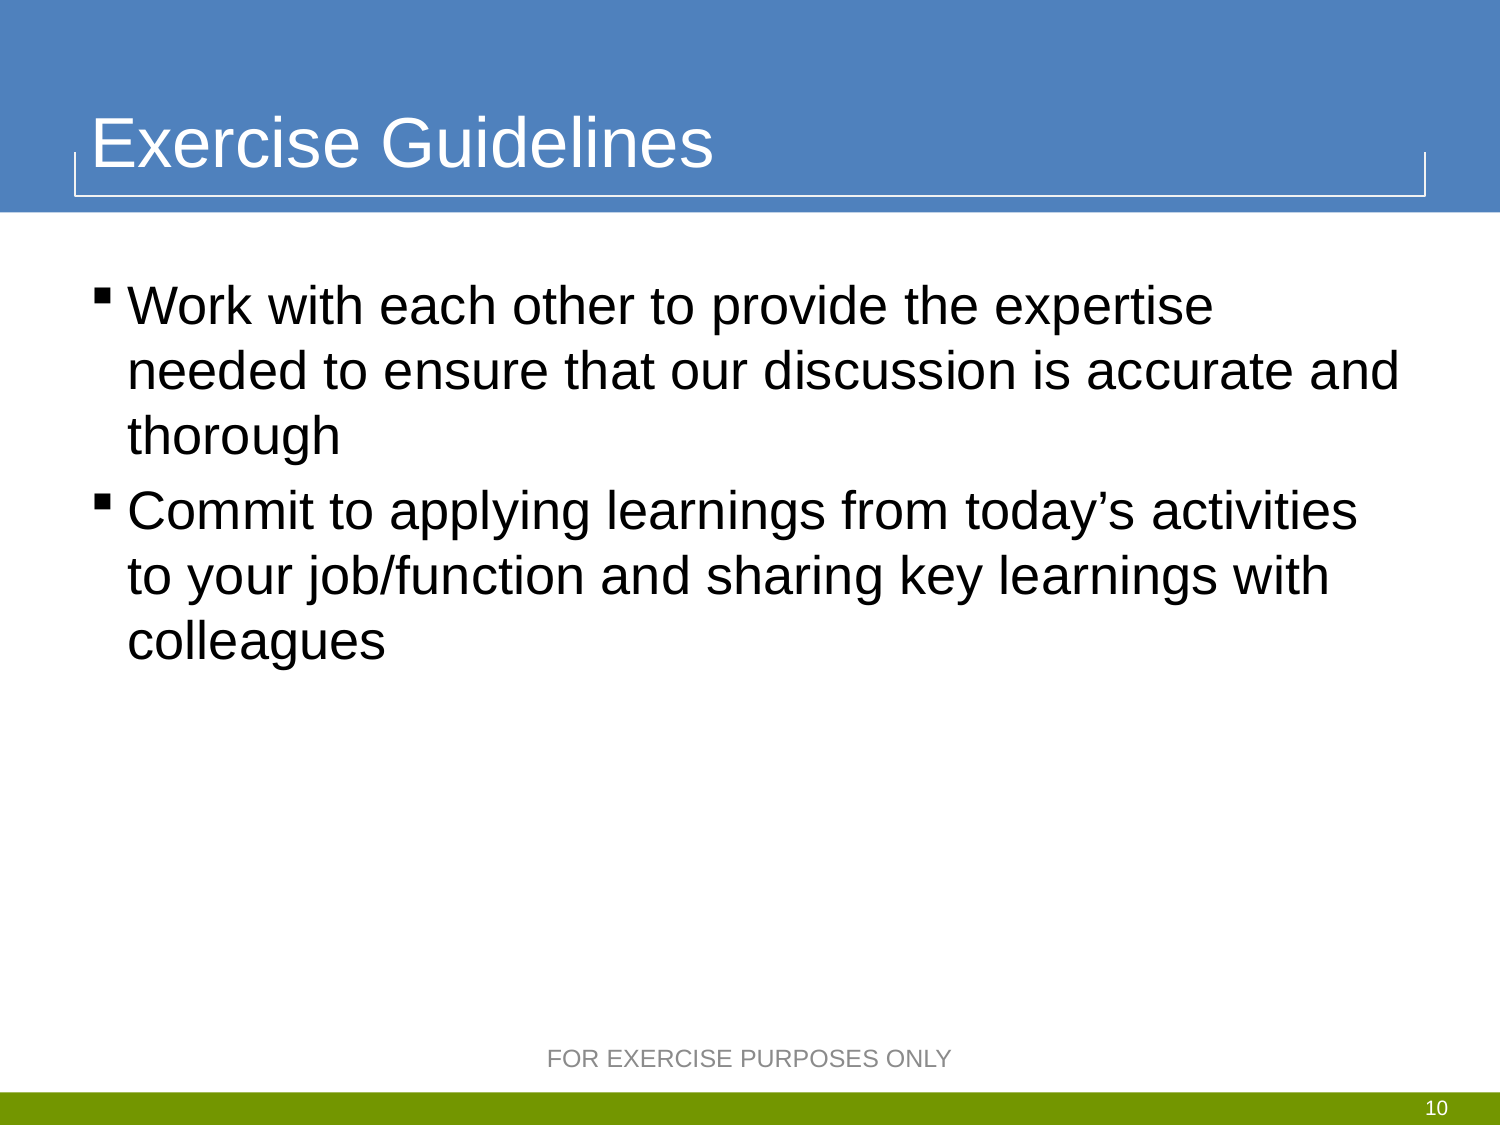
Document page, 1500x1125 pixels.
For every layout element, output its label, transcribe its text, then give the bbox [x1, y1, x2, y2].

footer FOR EXERCISE PURPOSES ONLY [512, 1042, 988, 1103]
title Exercise Guidelines [74, 44, 1426, 233]
list Work with each other to provide the expertise needed to ensure that our discussion is accurate and thorough Commit to applying learnings from today’s activities to your job/function and sharing key learnings with colleagues [74, 262, 1426, 1006]
